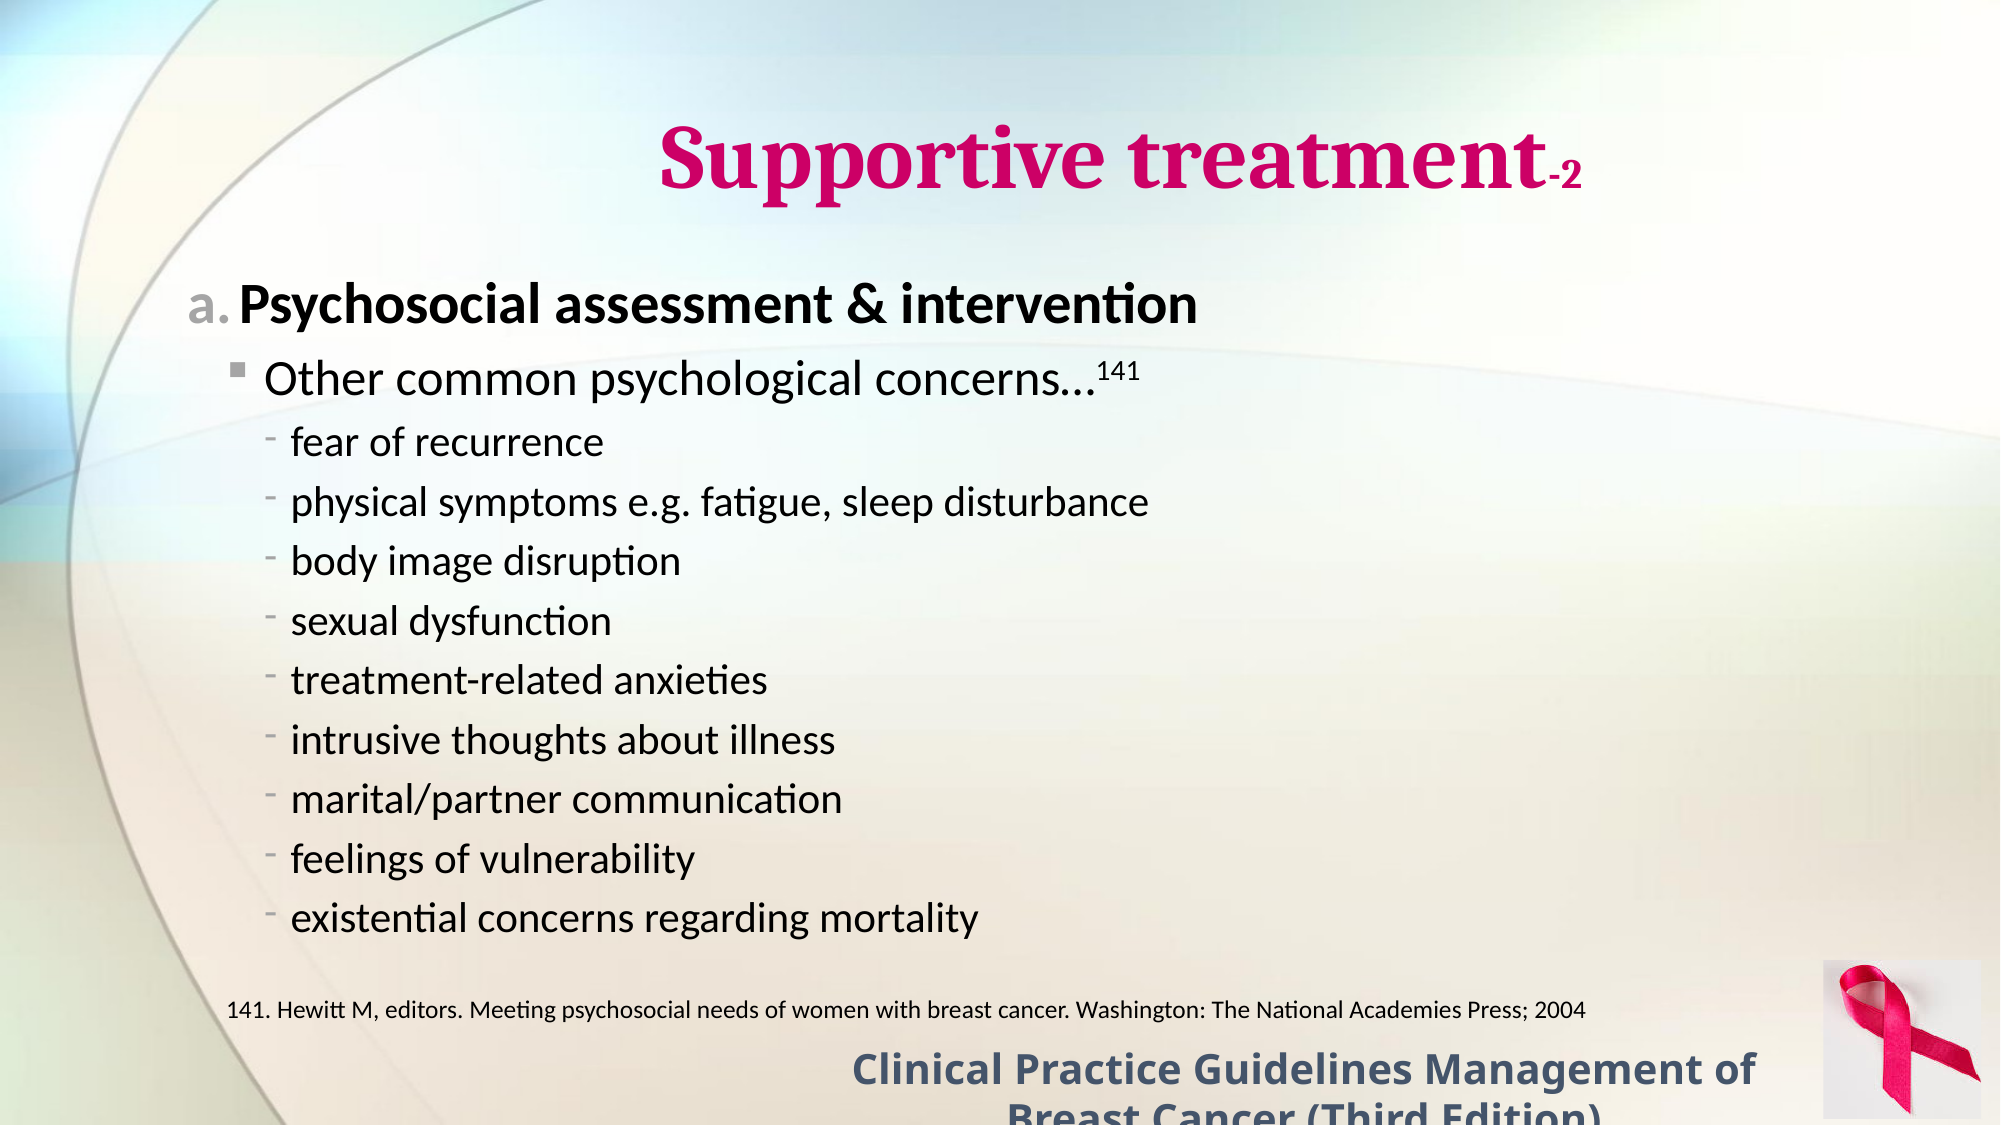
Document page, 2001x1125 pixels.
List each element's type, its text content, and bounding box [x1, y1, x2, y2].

list Psychosocial assessment & intervention Other common psychological concerns…141 fear of recurrence physical symptoms e.g. fatigue, sleep disturbance body image disruption sexual dysfunction treatment-related anxieties intrusive thoughts about illness marital/partner communication feelings of vulnerability existential concerns regarding mortality 141. Hewitt M, editors. Meeting psychosocial needs of women with breast cancer. Washington: The National Academies Press; 2004 [172, 266, 1826, 1036]
picture [0, 0, 2001, 1125]
title Supportive treatment-2 [381, 43, 1863, 261]
slide_number 9 [1325, 1042, 1813, 1103]
text_box Clinical Practice Guidelines Management of Breast Cancer (Third Edition) [788, 1036, 1820, 1125]
